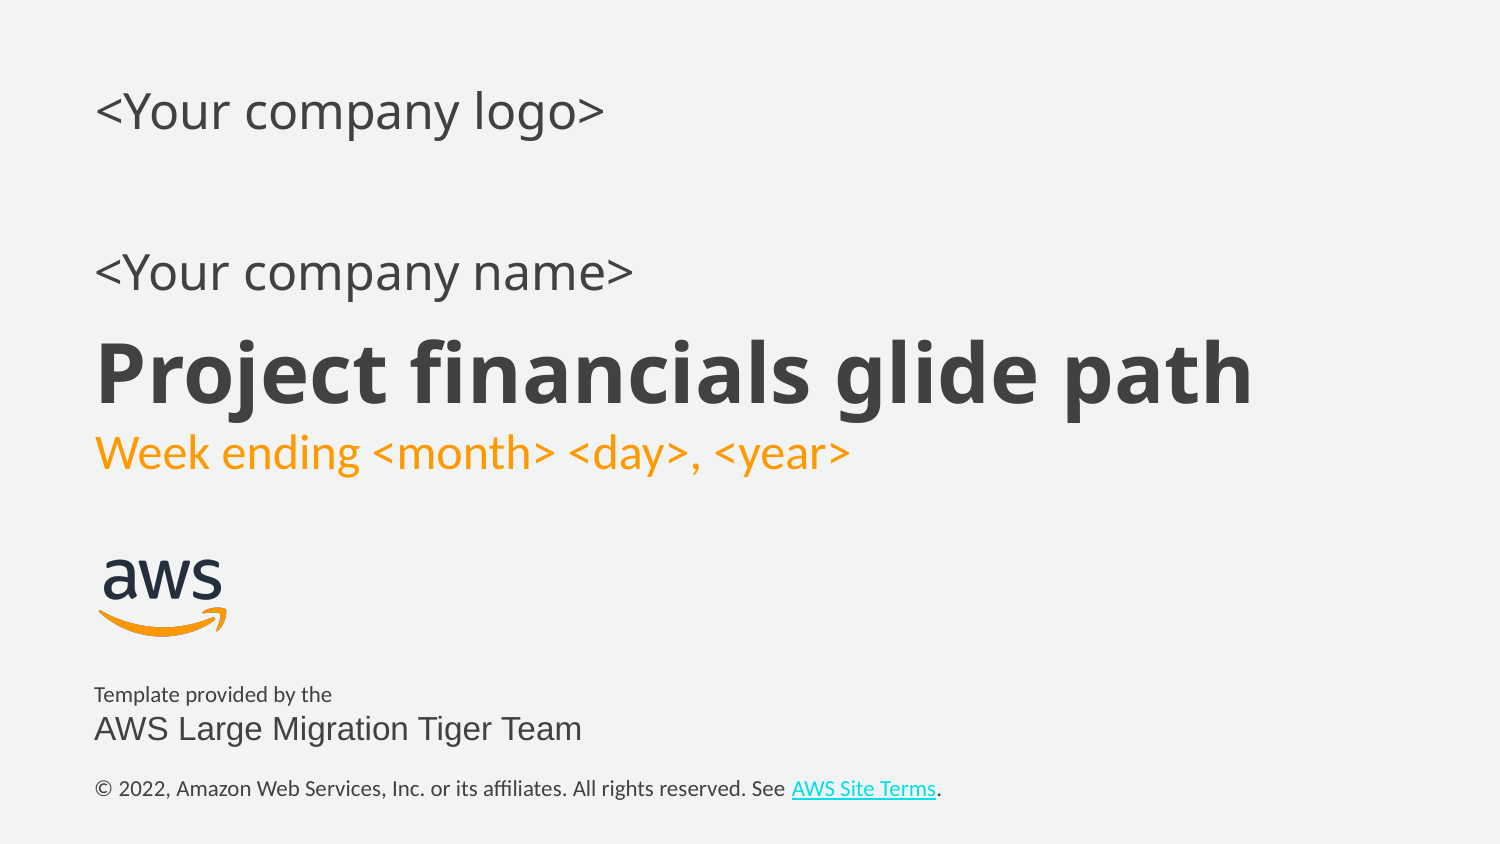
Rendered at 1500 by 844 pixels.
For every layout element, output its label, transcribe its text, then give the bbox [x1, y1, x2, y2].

text_box Project financials glide path [80, 312, 1282, 412]
text_box Week ending <month> <day>, <year> [79, 412, 1454, 493]
picture [98, 559, 227, 637]
text_box <Your company logo> [79, 71, 1071, 152]
text_box <Your company name> [79, 232, 1071, 313]
text_box Template provided by the AWS Large Migration Tiger Team © 2022, Amazon Web Services, Inc. or its affiliates. All rights reserved. See AWS Site Terms. [79, 672, 1052, 809]
